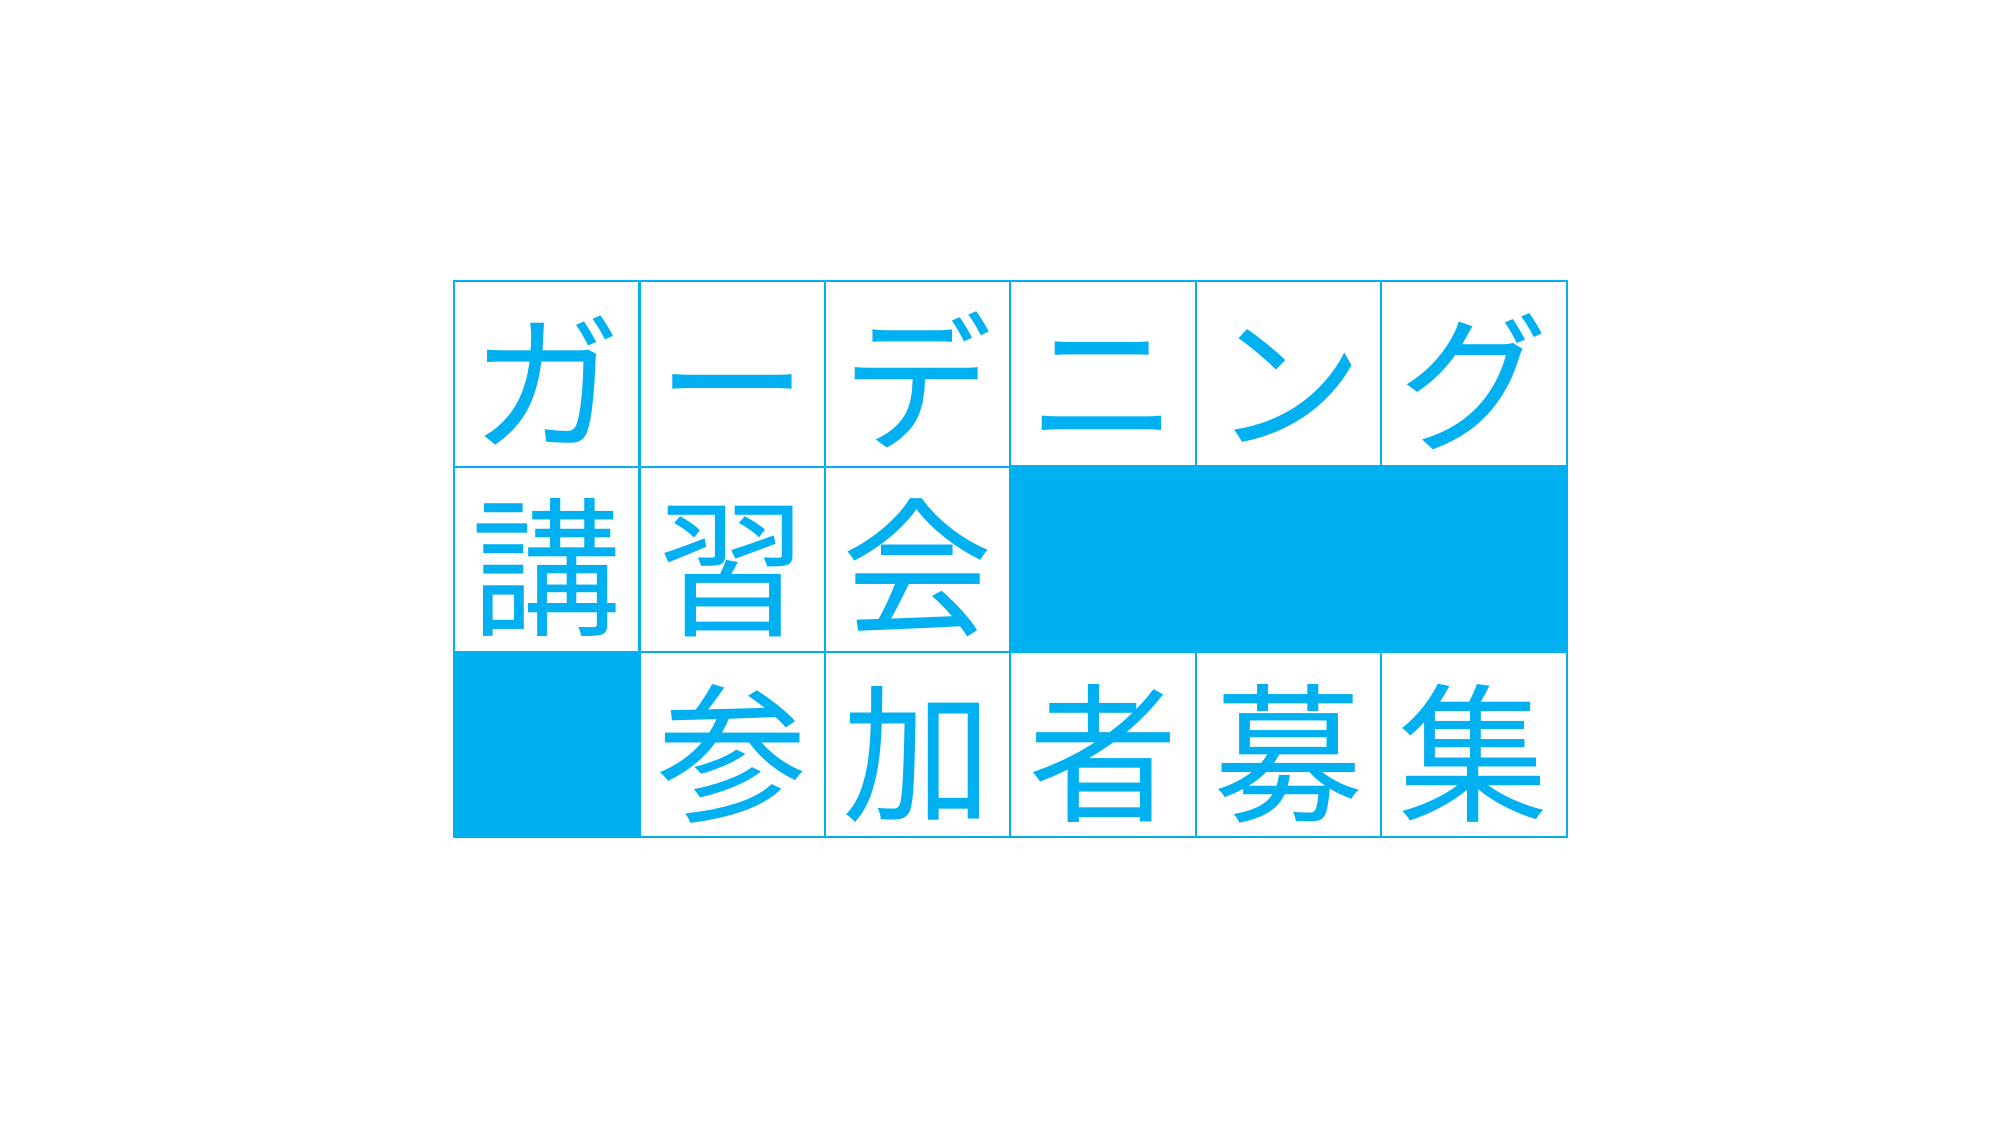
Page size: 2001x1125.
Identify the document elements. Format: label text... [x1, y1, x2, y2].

text_box 会 [824, 466, 1009, 651]
text_box デ [824, 280, 1009, 466]
text_box ー [638, 280, 824, 466]
text_box グ [1380, 280, 1568, 465]
text_box 加 [824, 651, 1009, 838]
text_box ニ [1009, 280, 1195, 465]
text_box [1195, 465, 1380, 652]
text_box 者 [1009, 652, 1195, 838]
text_box 集 [1380, 652, 1568, 838]
text_box [453, 651, 641, 838]
text_box 習 [638, 466, 824, 651]
text_box 募 [1195, 652, 1380, 838]
text_box 講 [453, 466, 638, 651]
text_box [1009, 465, 1195, 652]
text_box ガ [453, 280, 638, 466]
text_box ン [1195, 280, 1380, 465]
text_box 参 [641, 651, 824, 838]
text_box [1380, 465, 1568, 652]
